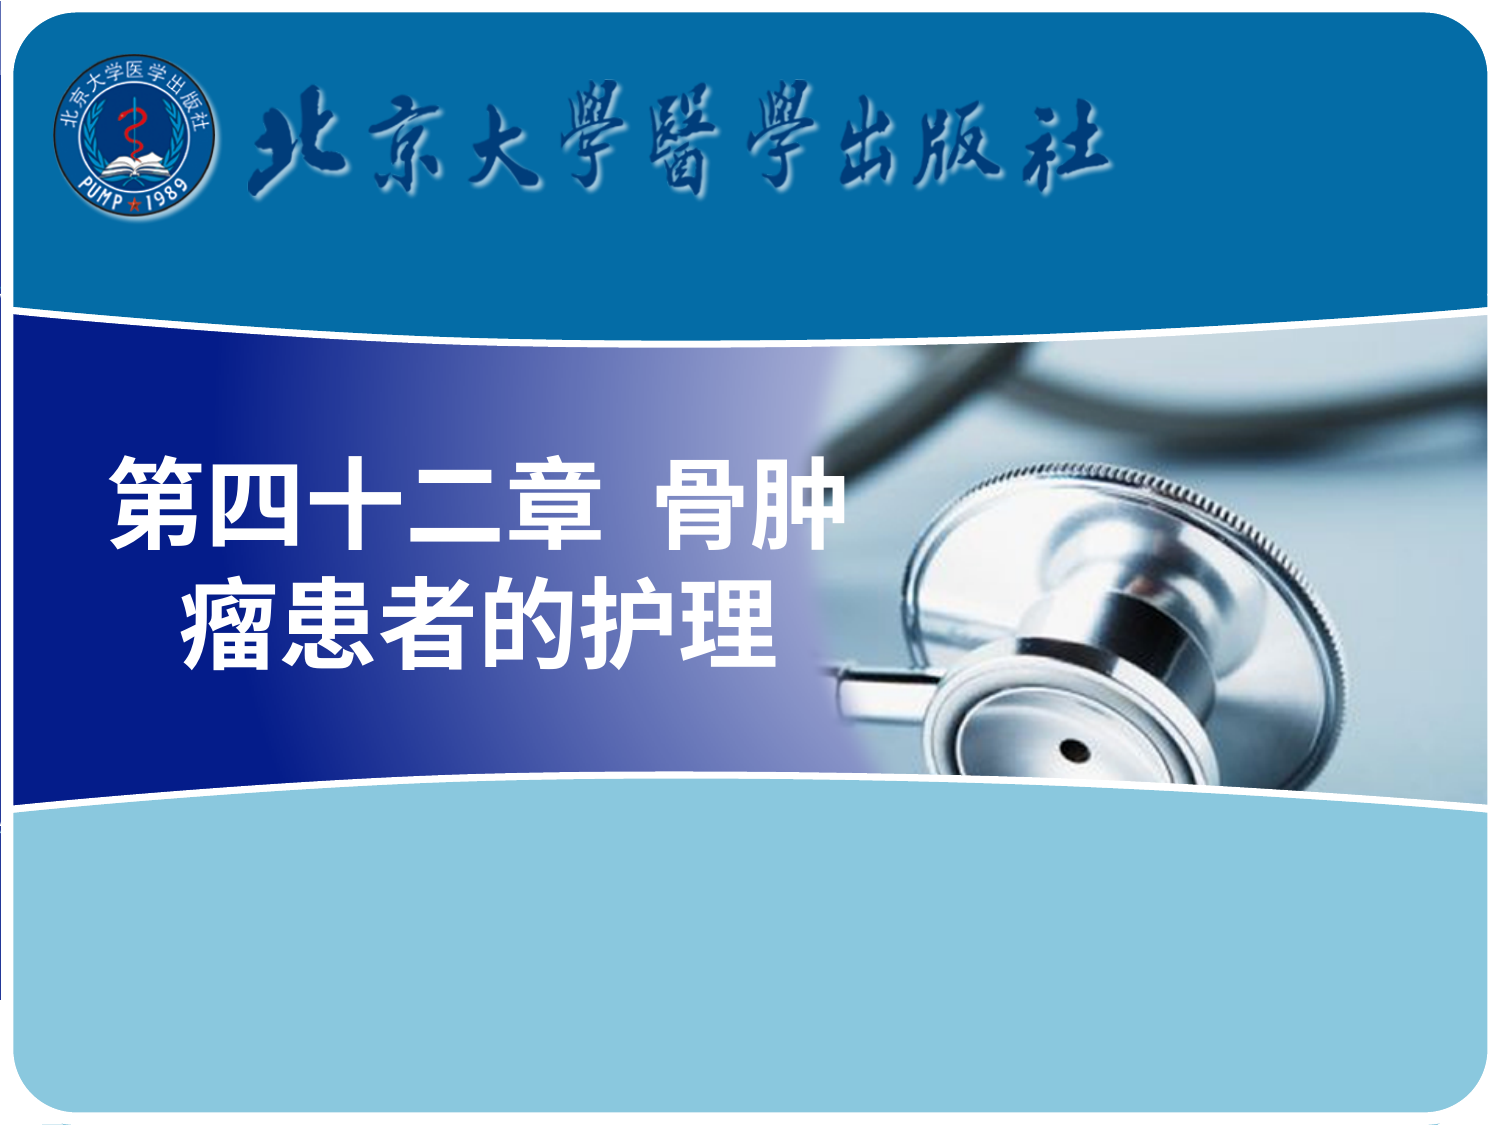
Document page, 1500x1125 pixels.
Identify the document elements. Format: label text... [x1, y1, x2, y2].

picture [14, 315, 1487, 805]
title 第四十二章 骨肿瘤患者的护理 [52, 373, 904, 749]
picture [53, 54, 1117, 225]
